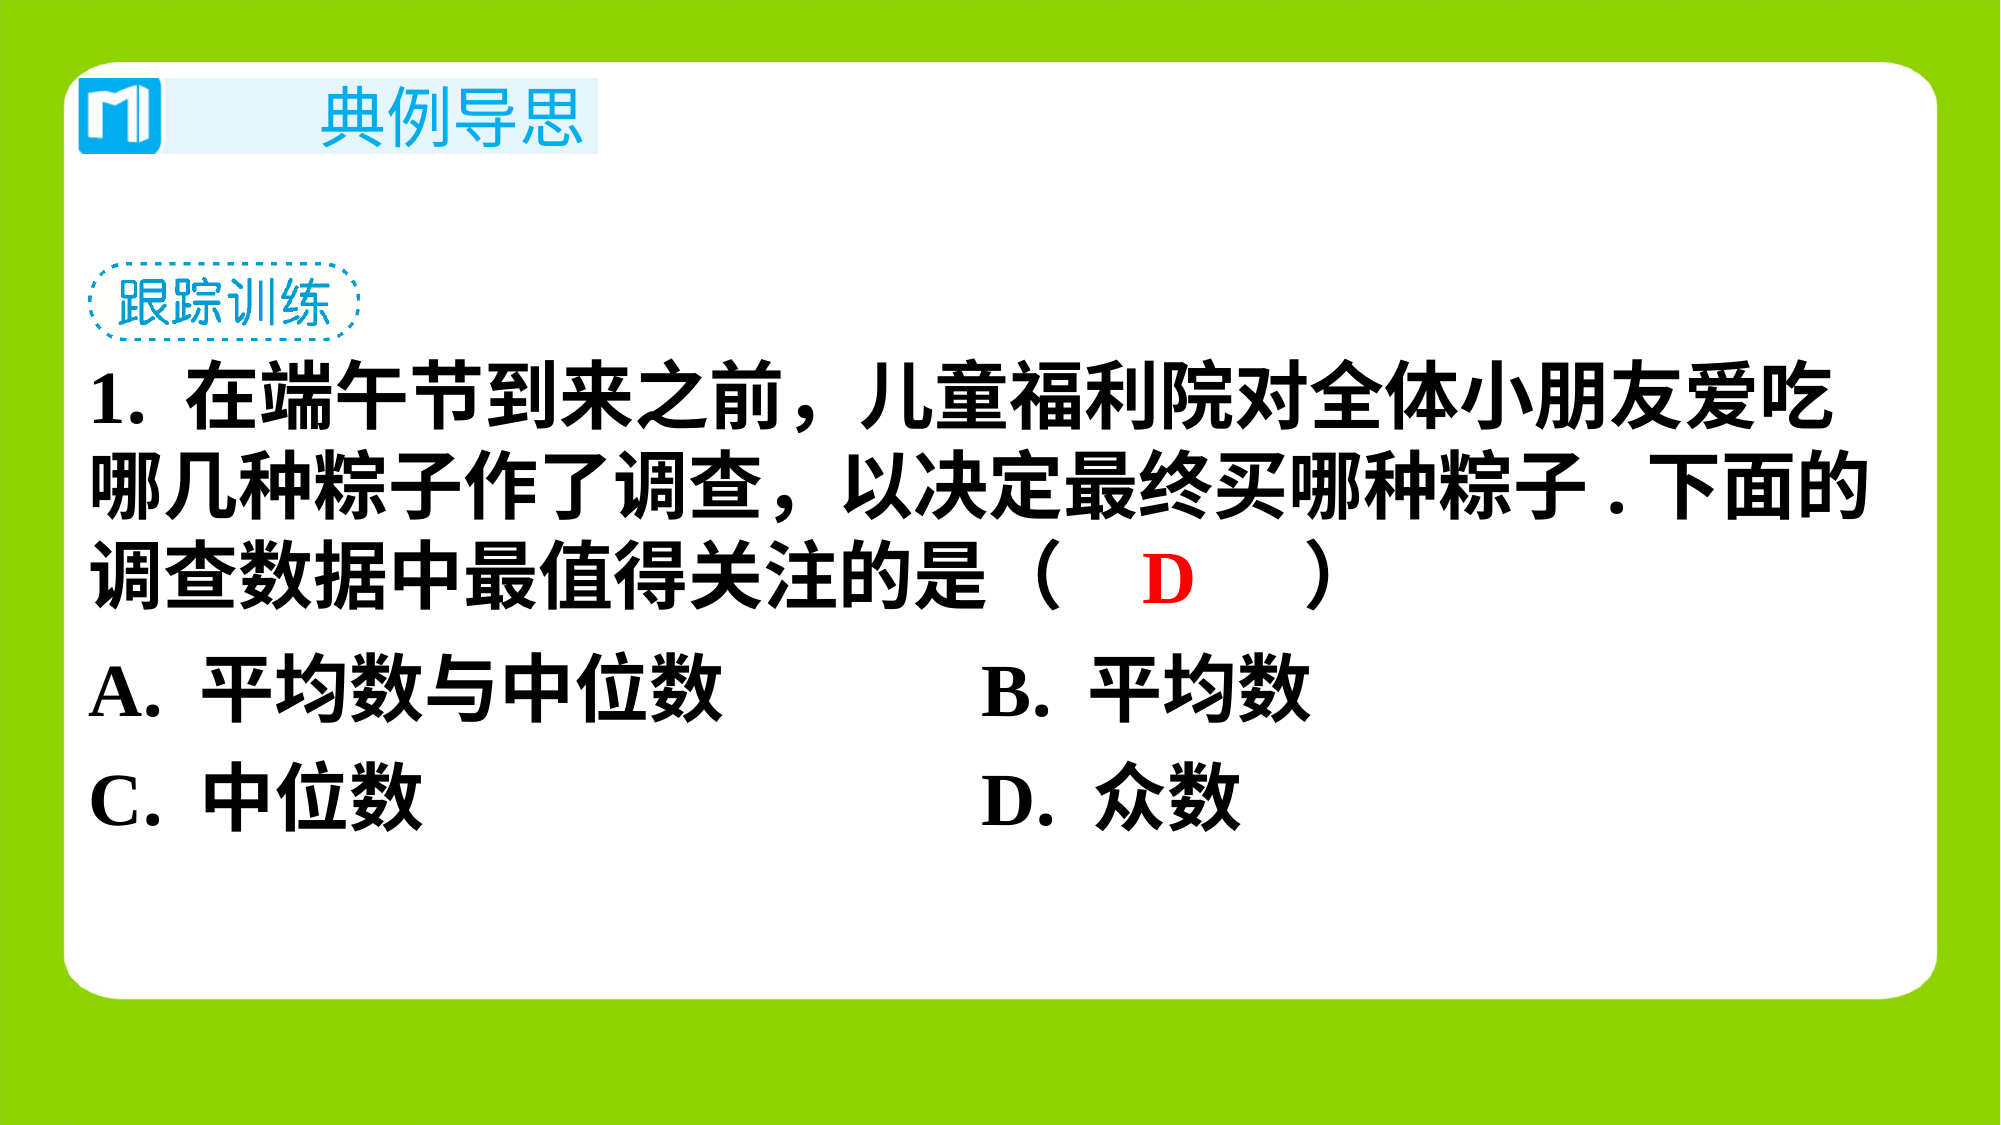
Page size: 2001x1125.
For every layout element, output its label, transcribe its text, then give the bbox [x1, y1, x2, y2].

table_cell D. 众数 [981, 739, 1415, 848]
picture [0, 0, 2001, 1125]
table_cell C. 中位数 [89, 739, 981, 848]
table_header A. 平均数与中位数 [89, 630, 981, 739]
table_header B. 平均数 [981, 630, 1415, 739]
text_box [88, 256, 363, 334]
text_box 1. 在端午节到来之前，儿童福利院对全体小朋友爱吃 哪几种粽子作了调查，以决定最终买哪种粽子.下面的 调查数据中最值得关注的是（ D ） [88, 348, 1974, 622]
text_box D [1127, 520, 1212, 627]
